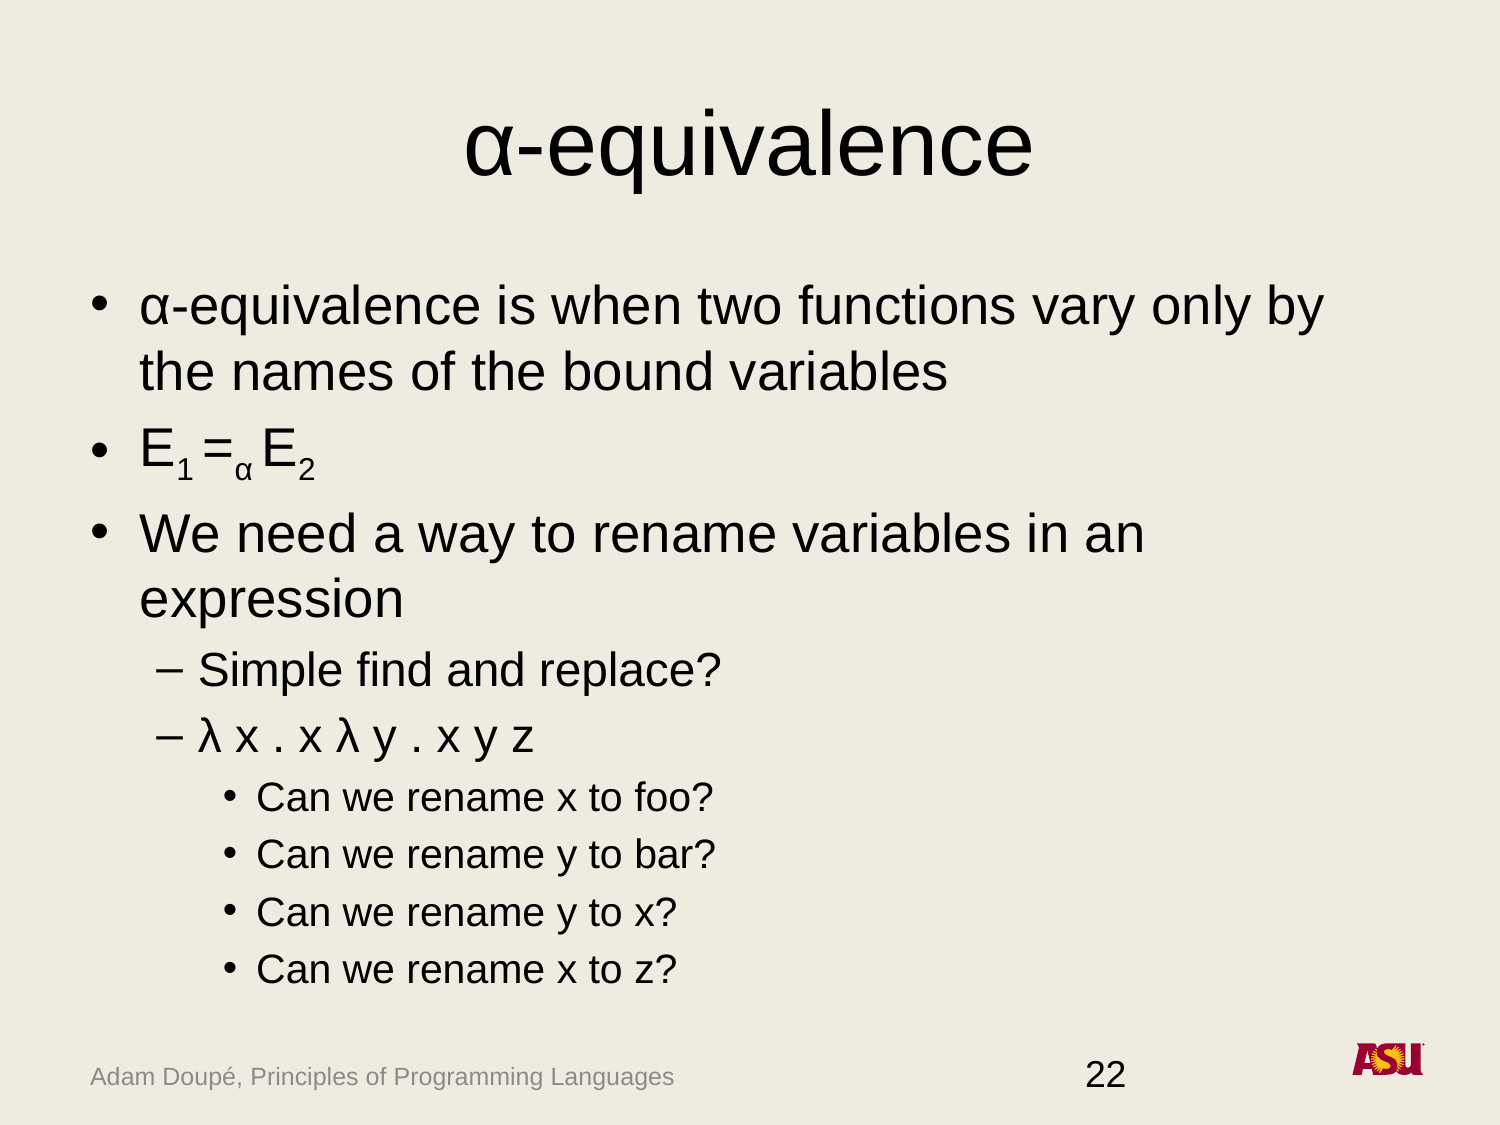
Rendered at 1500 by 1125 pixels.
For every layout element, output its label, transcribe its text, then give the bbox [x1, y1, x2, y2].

title α-equivalence [75, 45, 1425, 233]
slide_number 22 [1070, 1042, 1421, 1103]
list α-equivalence is when two functions vary only by the names of the bound variables E1 =α E2 We need a way to rename variables in an expression Simple find and replace? λ x . x λ y . x y z Can we rename x to foo? Can we rename y to bar? Can we rename y to x? Can we rename x to z? [75, 262, 1425, 1005]
